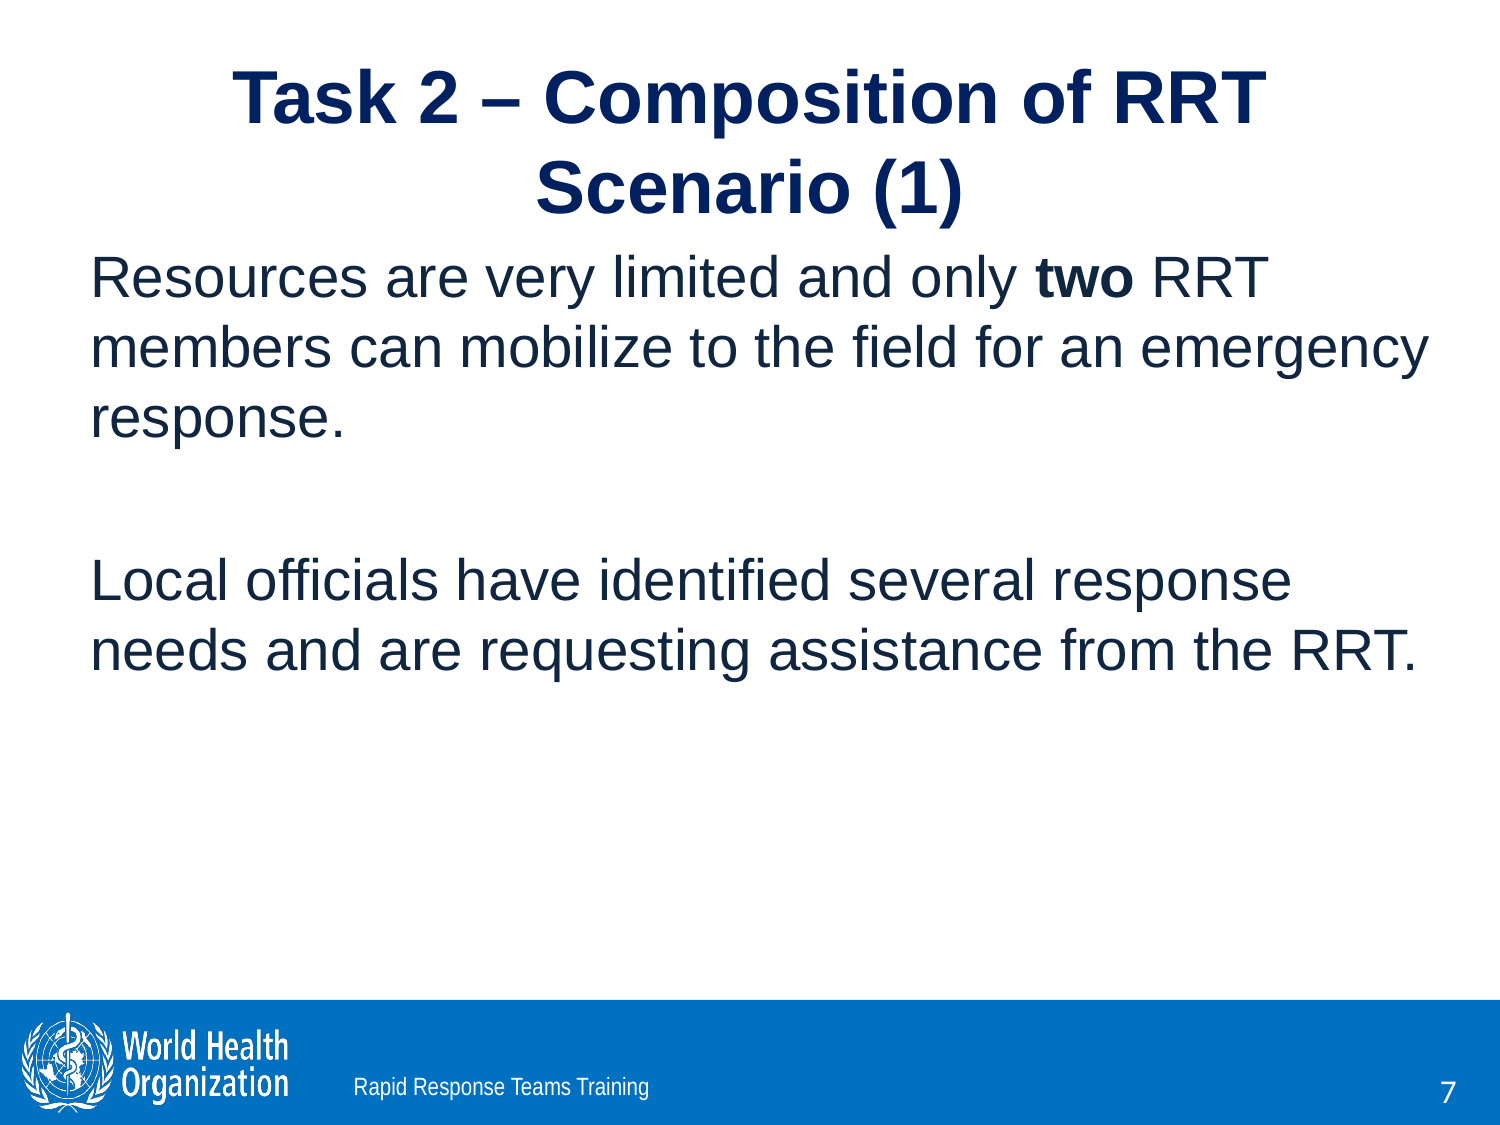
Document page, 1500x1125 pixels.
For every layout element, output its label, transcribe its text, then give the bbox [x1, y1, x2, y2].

picture [21, 1012, 288, 1113]
list Resources are very limited and only two RRT members can mobilize to the field for an emergency response. Local officials have identified several response needs and are requesting assistance from the RRT. [75, 231, 1447, 975]
title Task 2 – Composition of RRT Scenario (1) [75, 45, 1425, 231]
